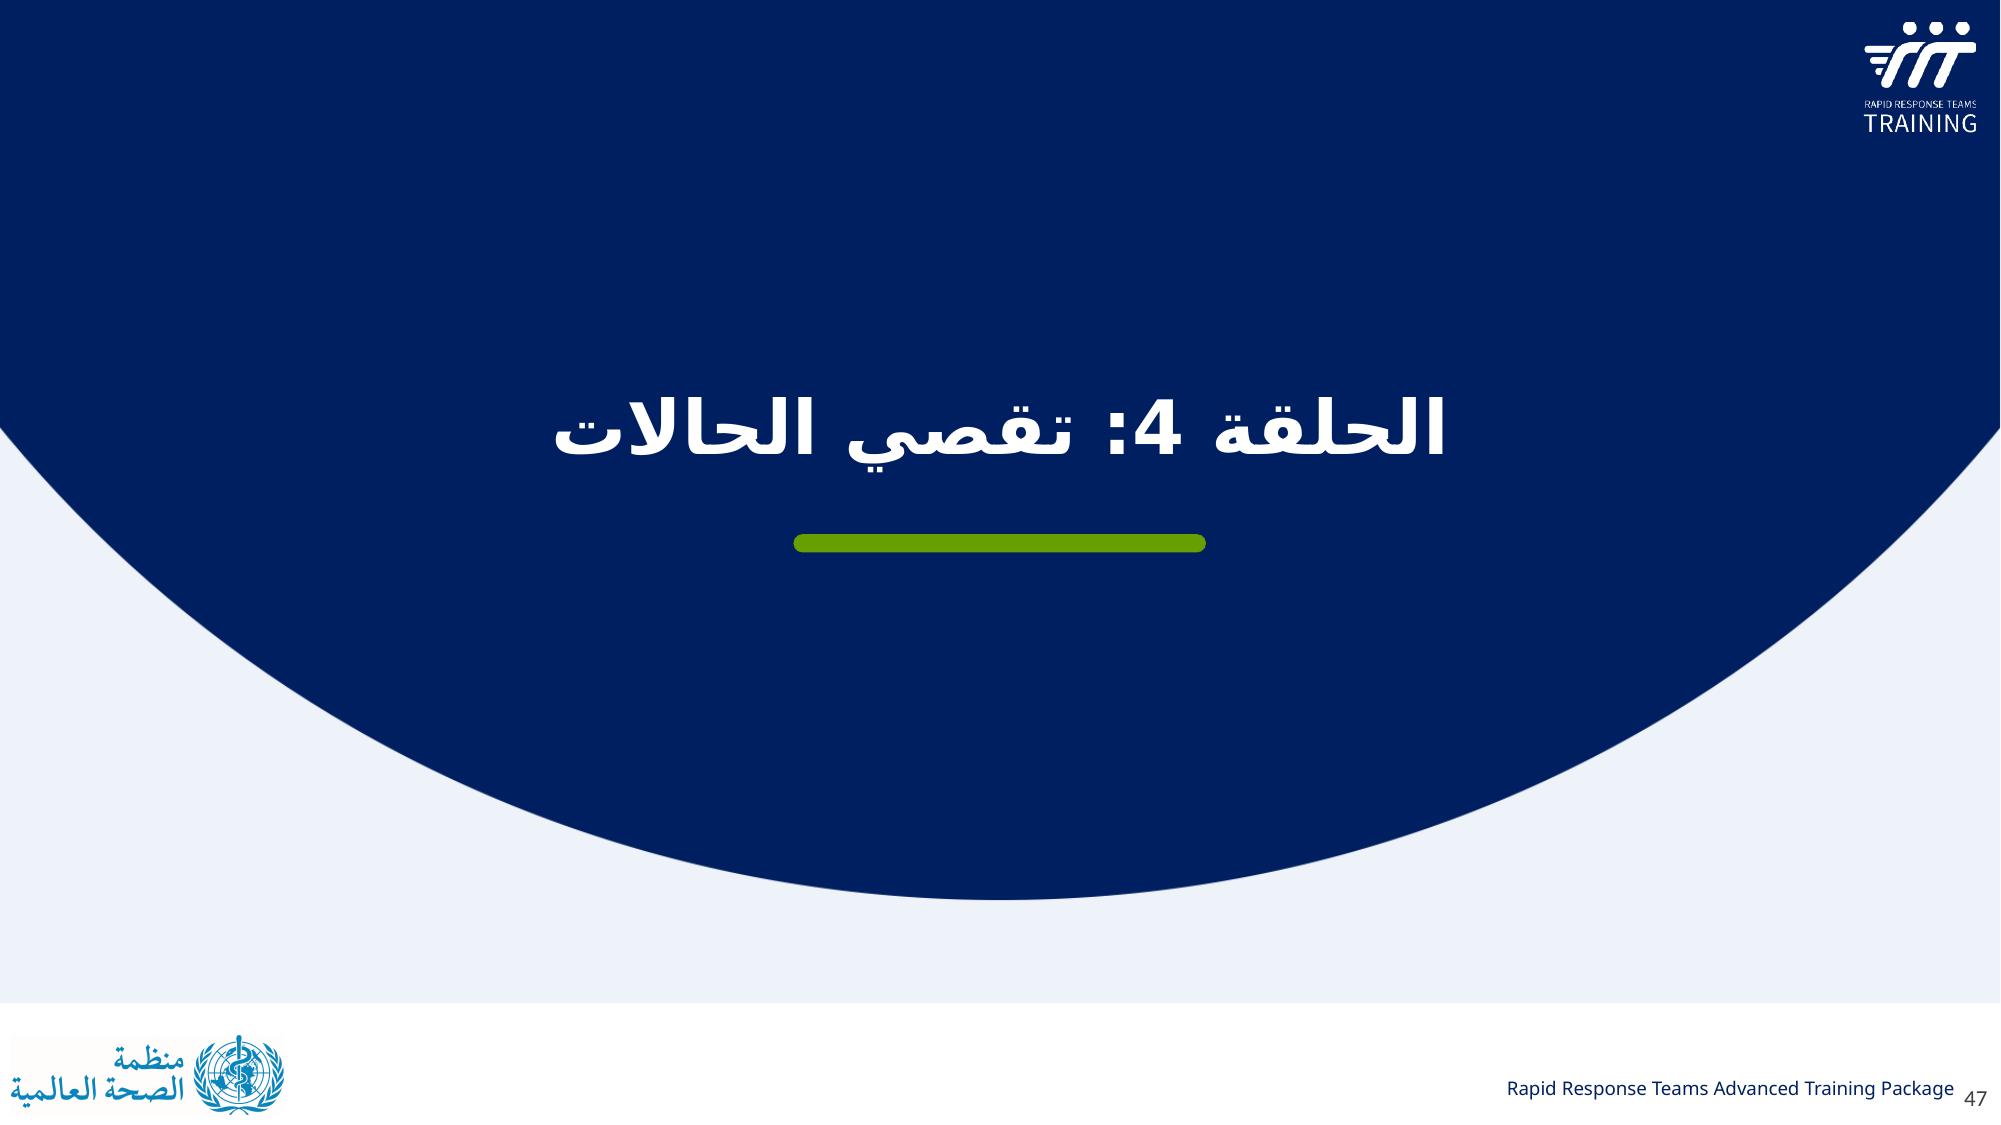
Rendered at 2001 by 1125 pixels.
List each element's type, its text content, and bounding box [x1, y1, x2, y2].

picture [11, 1035, 284, 1115]
picture [0, 0, 2001, 1003]
picture [241, 1050, 247, 1059]
list الحلقة 4: تقصي الحالات [68, 276, 1932, 585]
